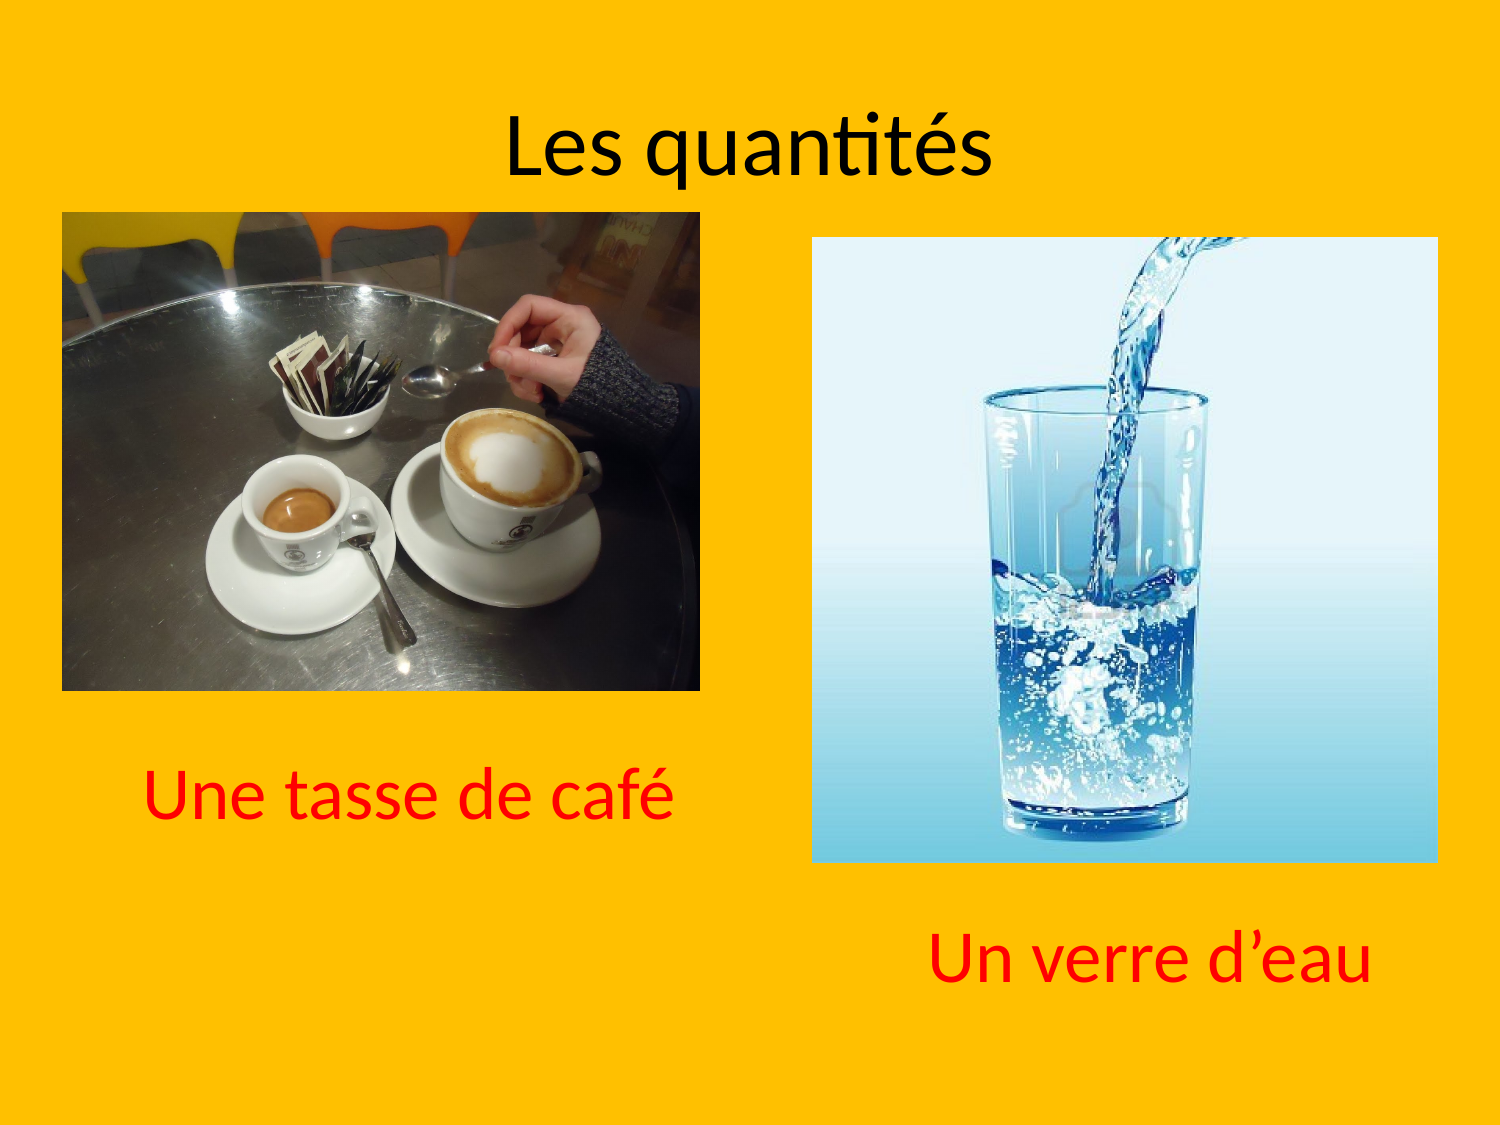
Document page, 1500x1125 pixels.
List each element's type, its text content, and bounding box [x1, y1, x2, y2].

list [62, 212, 701, 691]
title Les quantités [75, 45, 1425, 233]
text_box Une tasse de café [127, 737, 691, 843]
picture [812, 237, 1438, 863]
text_box Un verre d’eau [912, 899, 1450, 1005]
